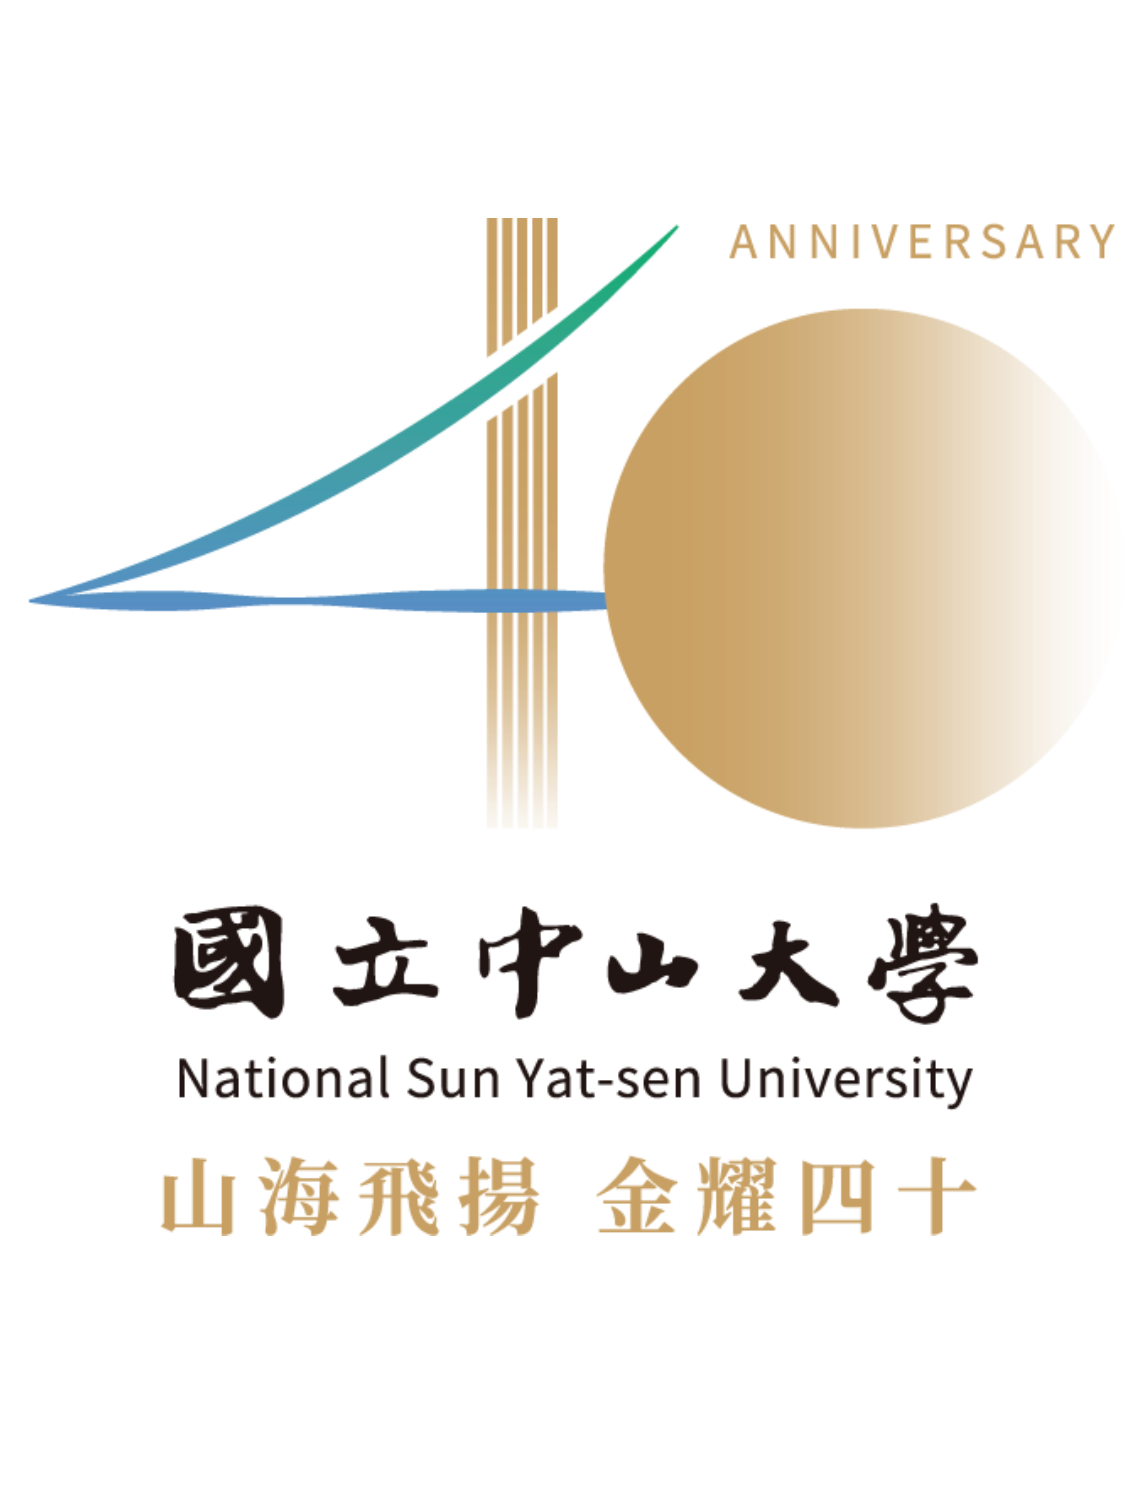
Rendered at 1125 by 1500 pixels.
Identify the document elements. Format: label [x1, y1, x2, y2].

picture [28, 218, 1125, 1236]
